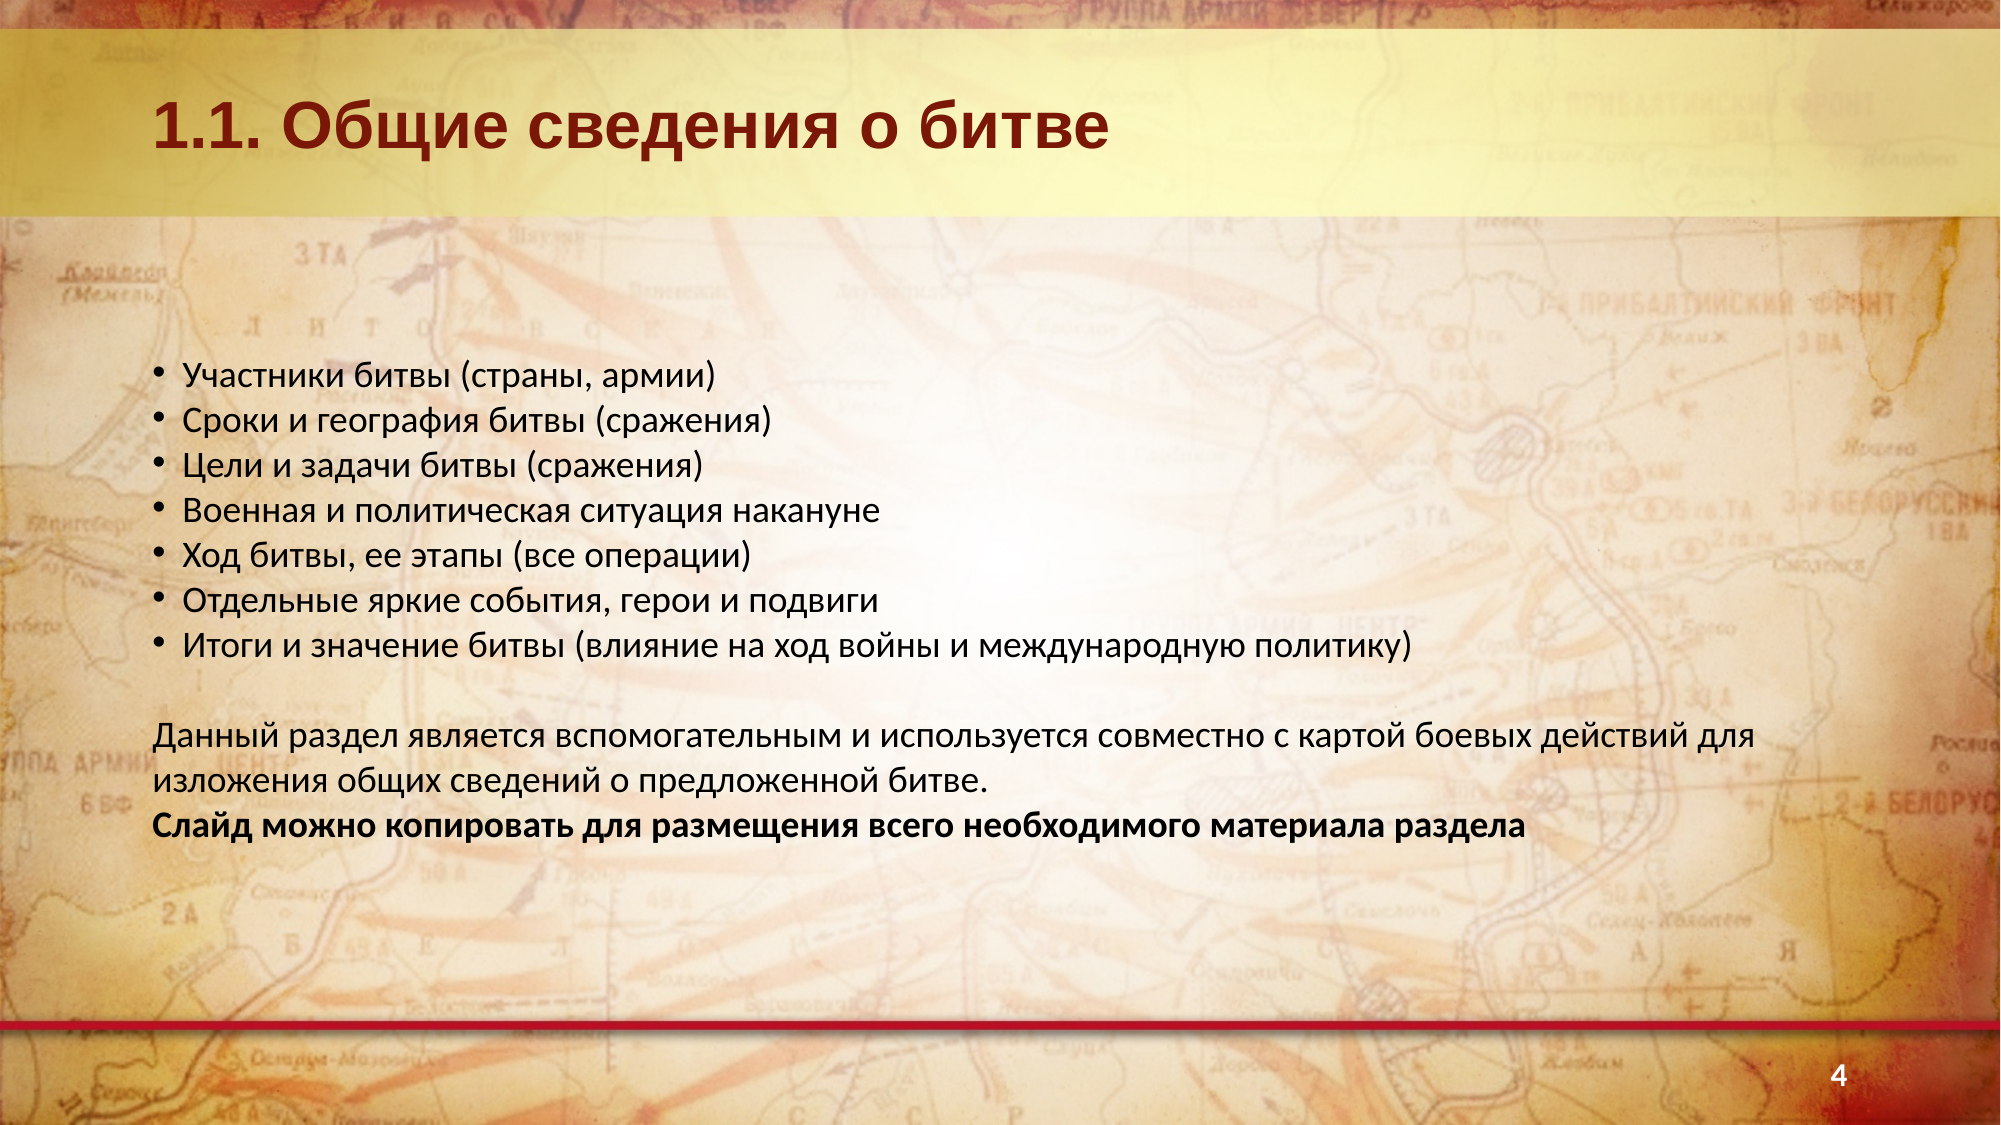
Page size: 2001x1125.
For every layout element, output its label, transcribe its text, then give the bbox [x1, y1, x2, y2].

text_box Участники битвы (страны, армии) Сроки и география битвы (сражения) Цели и задачи битвы (сражения) Военная и политическая ситуация накануне Ход битвы, ее этапы (все операции) Отдельные яркие события, герои и подвиги Итоги и значение битвы (влияние на ход войны и международную политику) Данный раздел является вспомогательным и используется совместно с картой боевых действий для изложения общих сведений о предложенной битве. Слайд можно копировать для размещения всего необходимого материала раздела [137, 342, 1834, 852]
picture [0, 0, 2001, 1125]
slide_number 4 [1412, 1042, 1863, 1103]
title 1.1. Общие сведения о битве [137, 49, 1863, 204]
